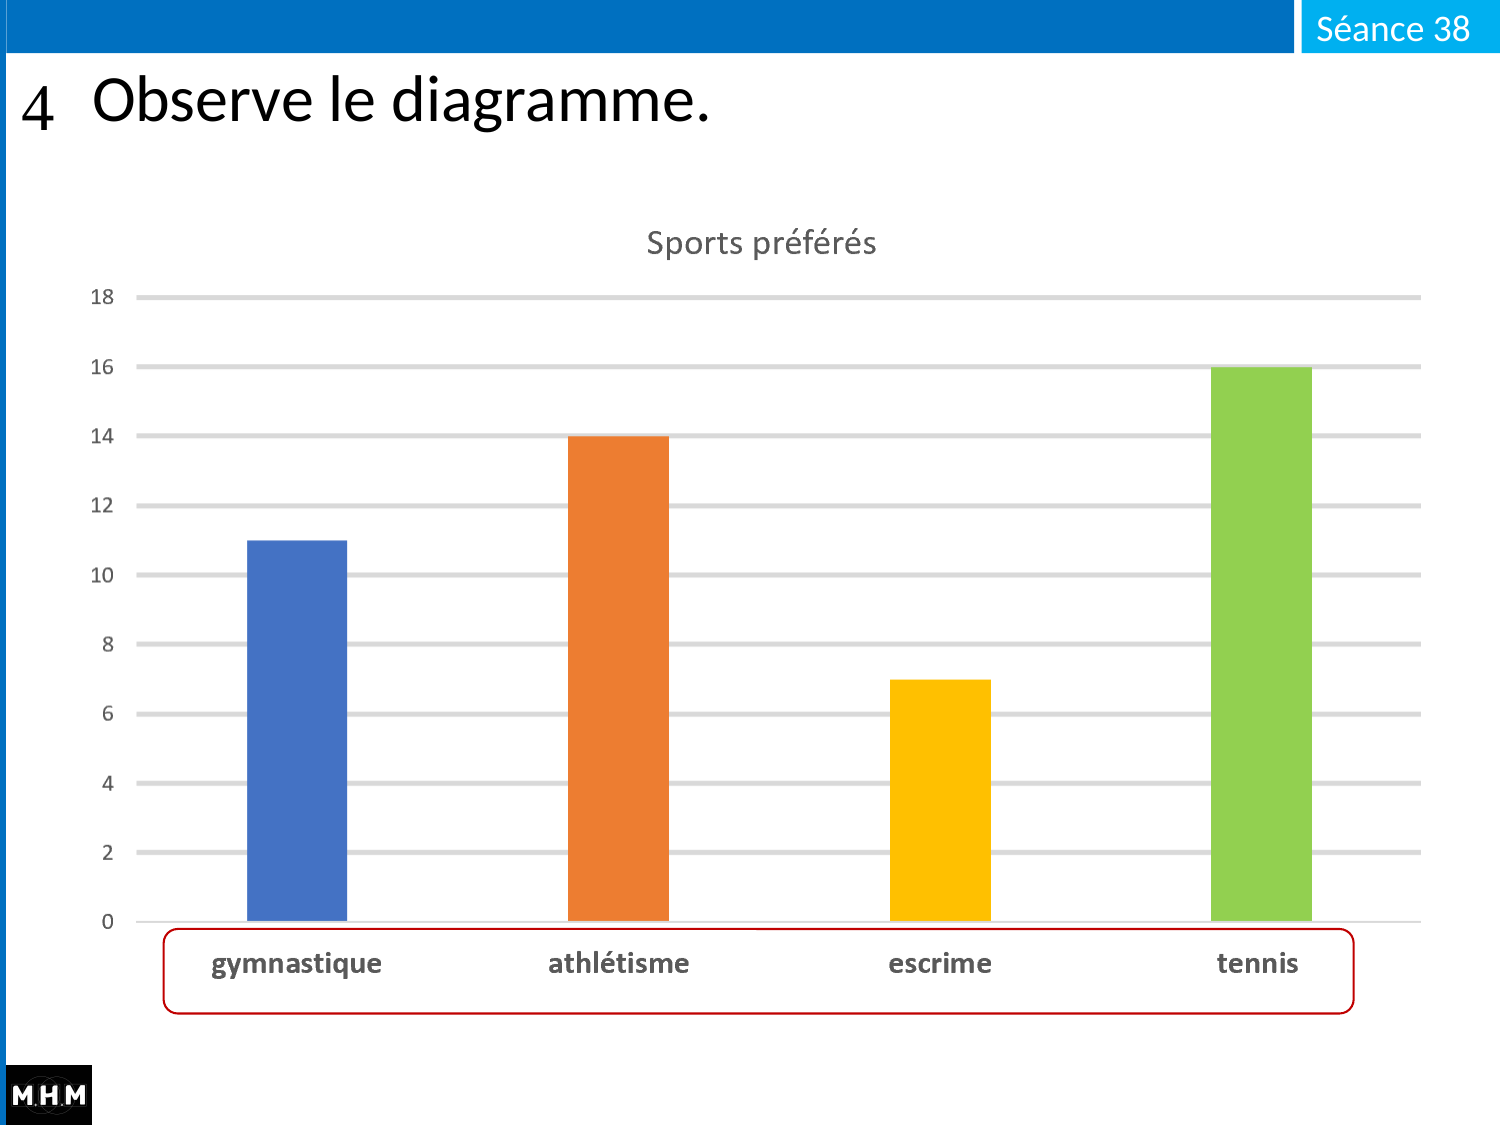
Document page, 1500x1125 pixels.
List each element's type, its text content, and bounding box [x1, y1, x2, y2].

picture [6, 1065, 92, 1125]
title Observe le diagramme. [77, 57, 1470, 144]
picture [79, 202, 1421, 992]
text_box [162, 992, 1355, 1015]
